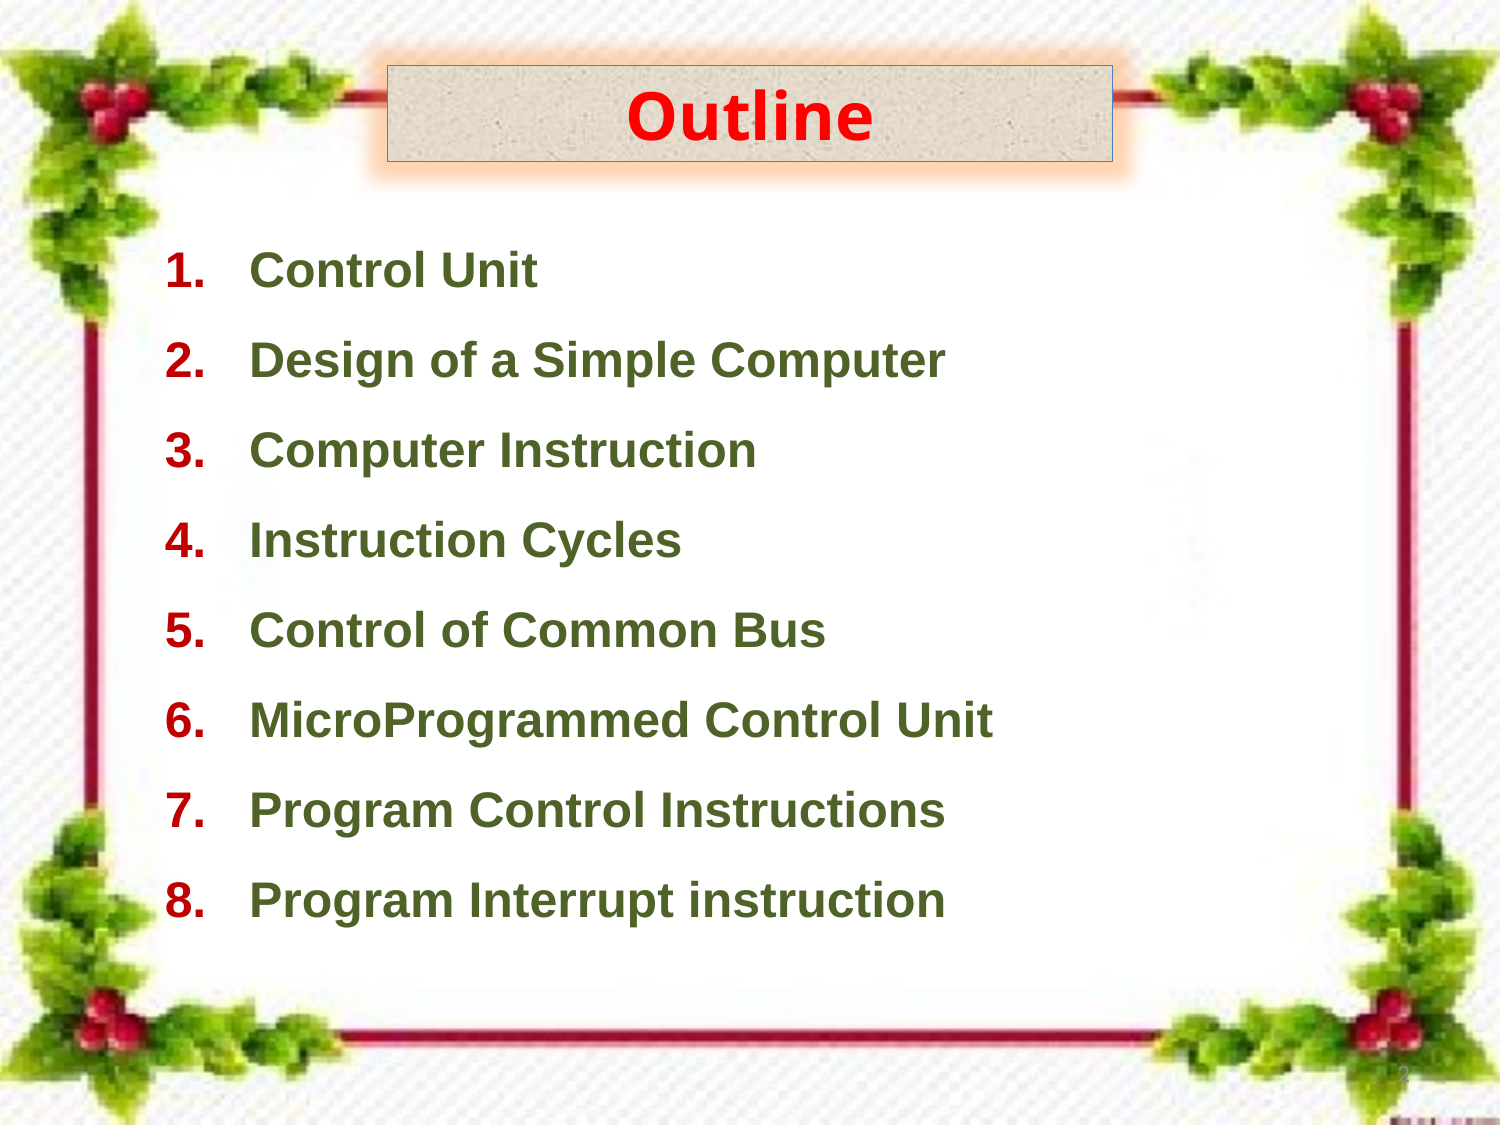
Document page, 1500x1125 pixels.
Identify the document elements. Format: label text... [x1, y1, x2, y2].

text_box Outline [387, 65, 1113, 162]
slide_number 2 [1074, 1042, 1425, 1103]
picture [0, 0, 1500, 1125]
text_box Control Unit Design of a Simple Computer Computer Instruction Instruction Cycles Control of Common Bus MicroProgrammed Control Unit Program Control Instructions Program Interrupt instruction [149, 199, 1200, 935]
